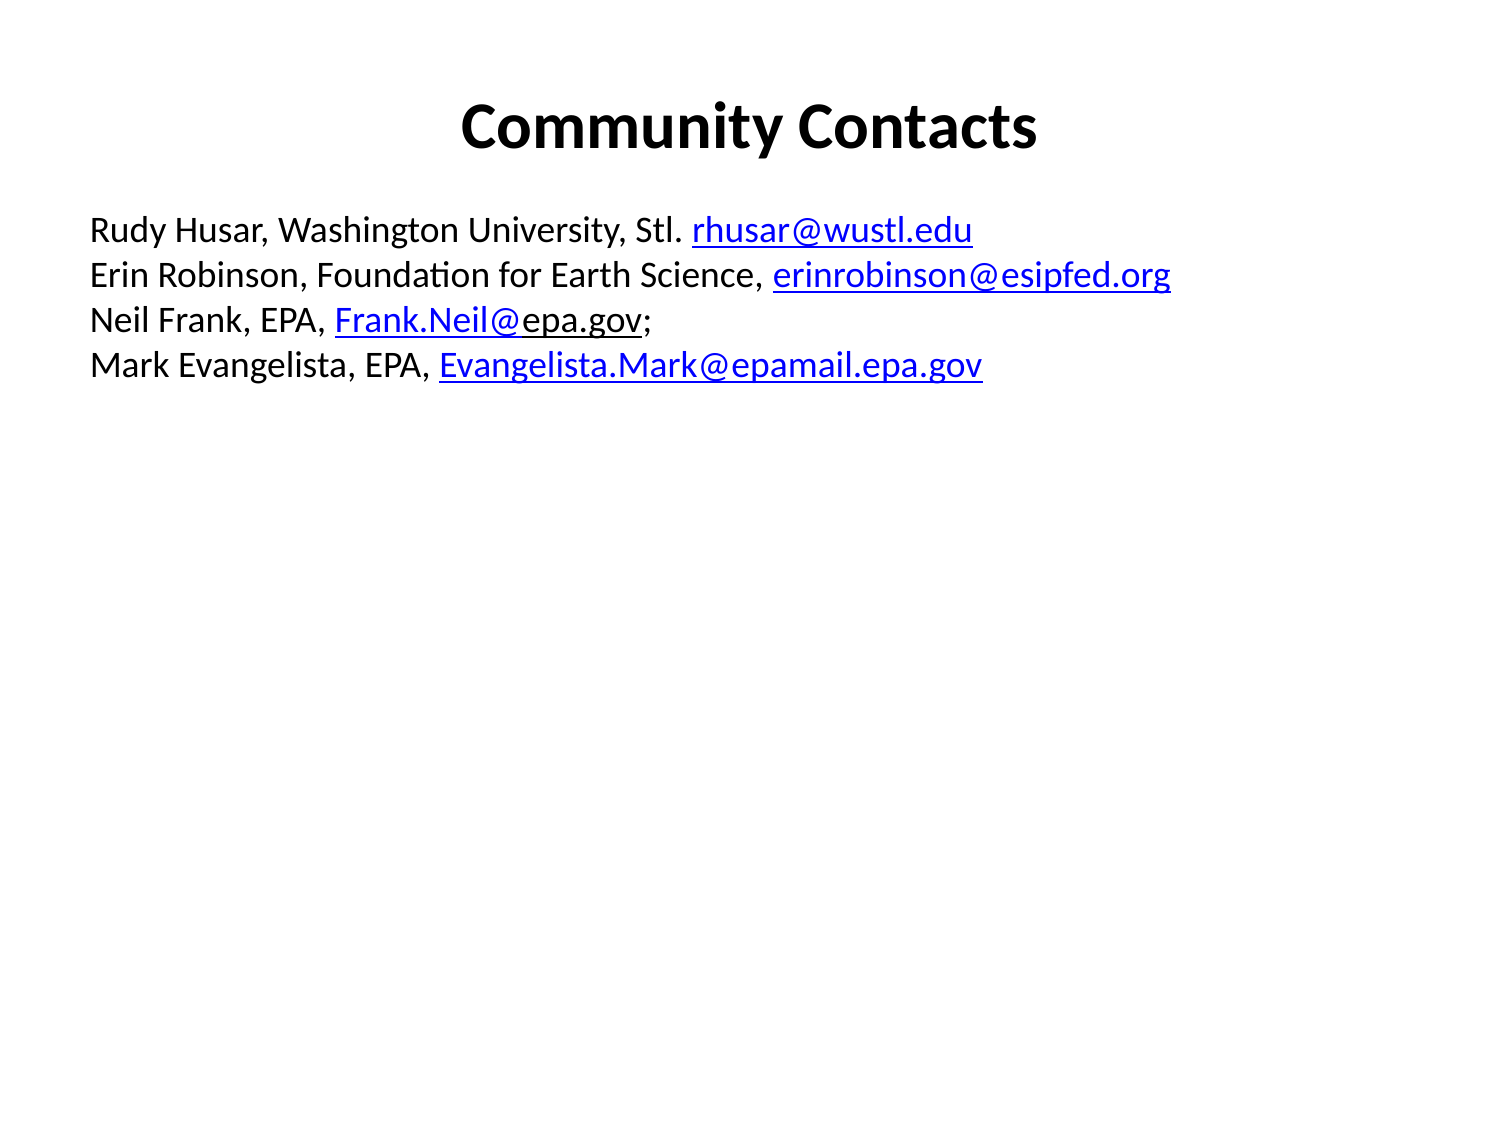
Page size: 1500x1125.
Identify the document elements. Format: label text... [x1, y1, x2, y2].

text_box Rudy Husar, Washington University, Stl. rhusar@wustl.edu Erin Robinson, Foundation for Earth Science, erinrobinson@esipfed.org Neil Frank, EPA, Frank.Neil@epa.gov; Mark Evangelista, EPA, Evangelista.Mark@epamail.epa.gov [74, 197, 1425, 483]
title Community Contacts [75, 45, 1425, 197]
